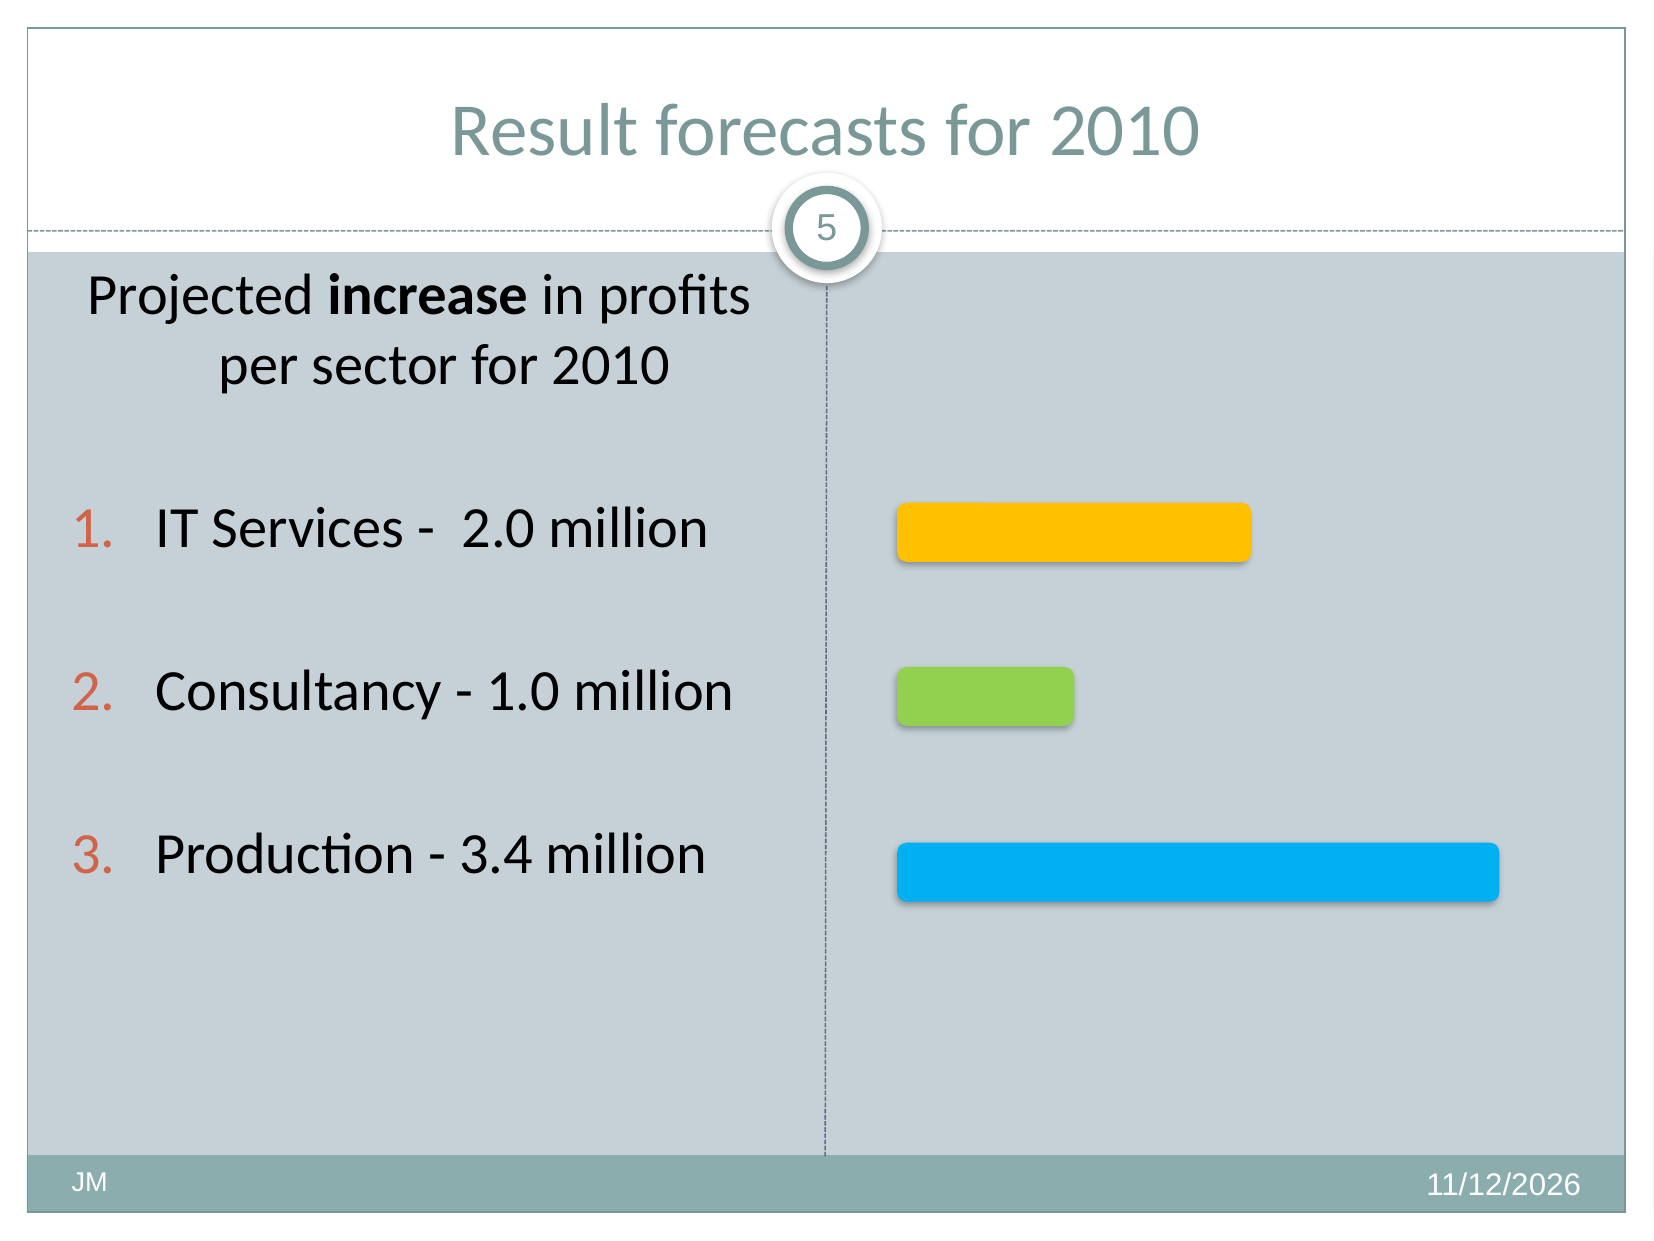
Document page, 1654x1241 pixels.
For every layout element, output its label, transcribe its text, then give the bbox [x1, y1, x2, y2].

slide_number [1047, 1159, 1598, 1226]
text_box [896, 501, 1253, 563]
footer JM [55, 1159, 703, 1226]
text_box [896, 665, 1076, 727]
list [868, 248, 1599, 1095]
list Projected increase in profits per sector for 2010 IT Services - 2.0 million Consultancy - 1.0 million Production - 3.4 million [54, 248, 785, 1095]
title Result forecasts for 2010 [54, 41, 1598, 179]
slide_number 5 [785, 188, 869, 268]
text_box [896, 841, 1501, 903]
